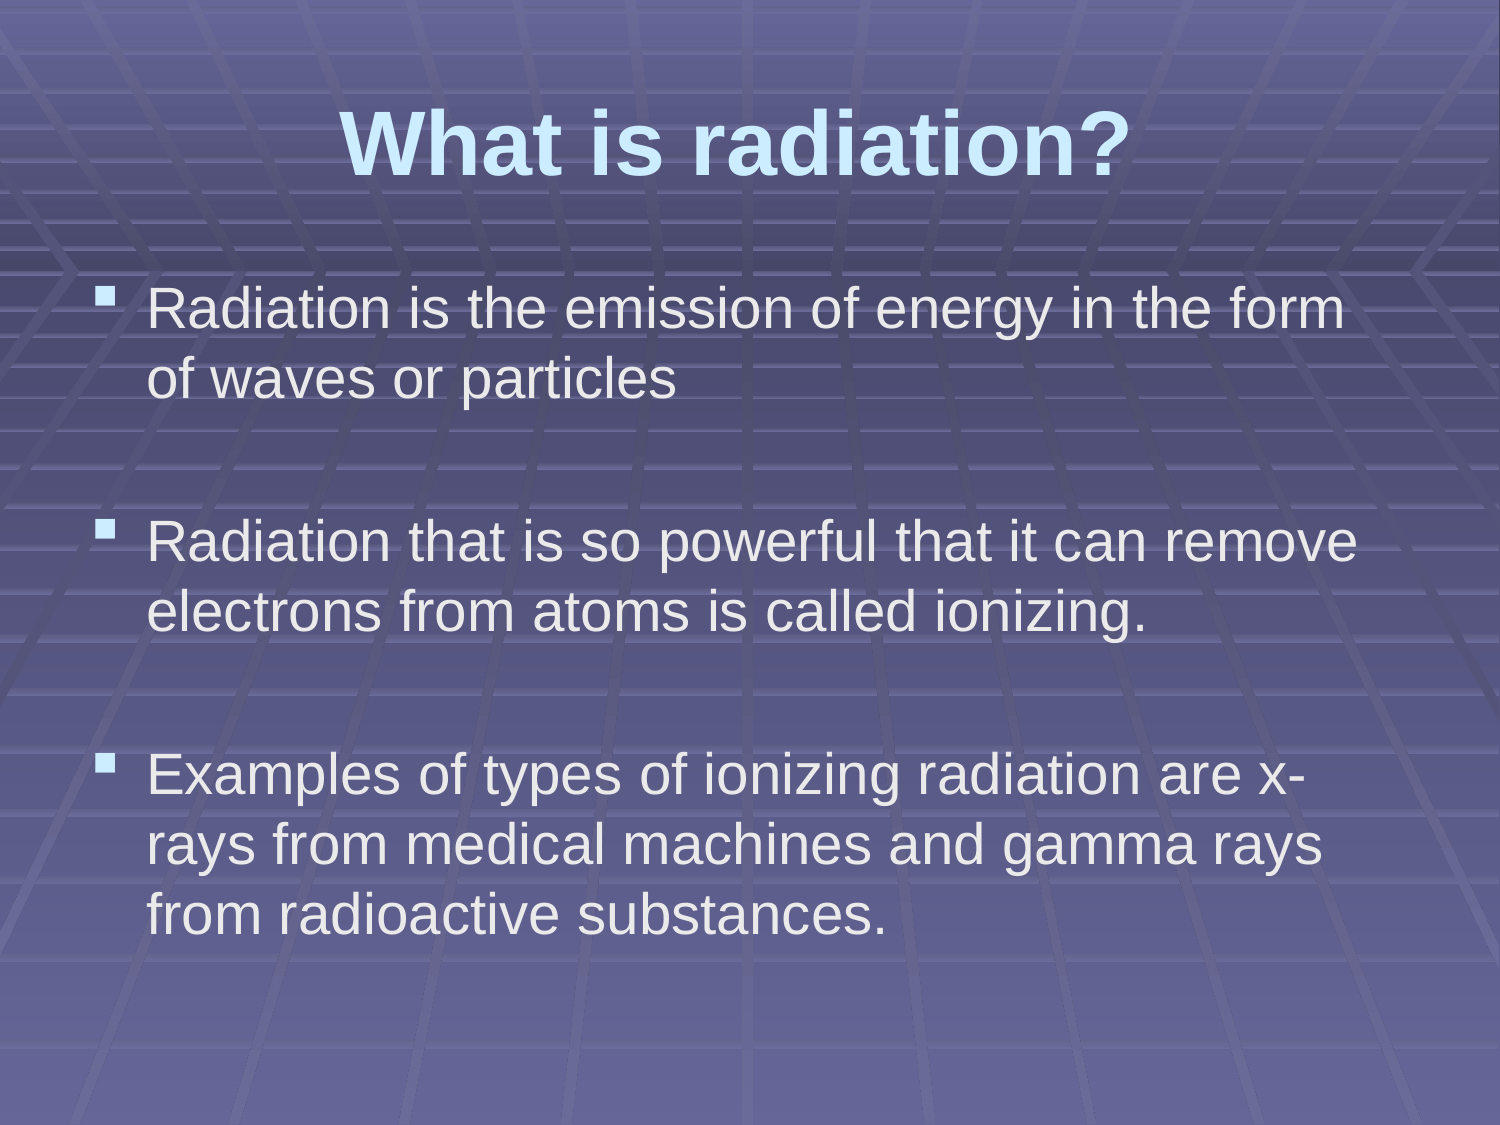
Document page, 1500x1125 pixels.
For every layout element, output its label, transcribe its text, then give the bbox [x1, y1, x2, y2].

list Radiation is the emission of energy in the form of waves or particles Radiation that is so powerful that it can remove electrons from atoms is called ionizing. Examples of types of ionizing radiation are x-rays from medical machines and gamma rays from radioactive substances. [74, 261, 1425, 1001]
title What is radiation? [74, 44, 1425, 233]
